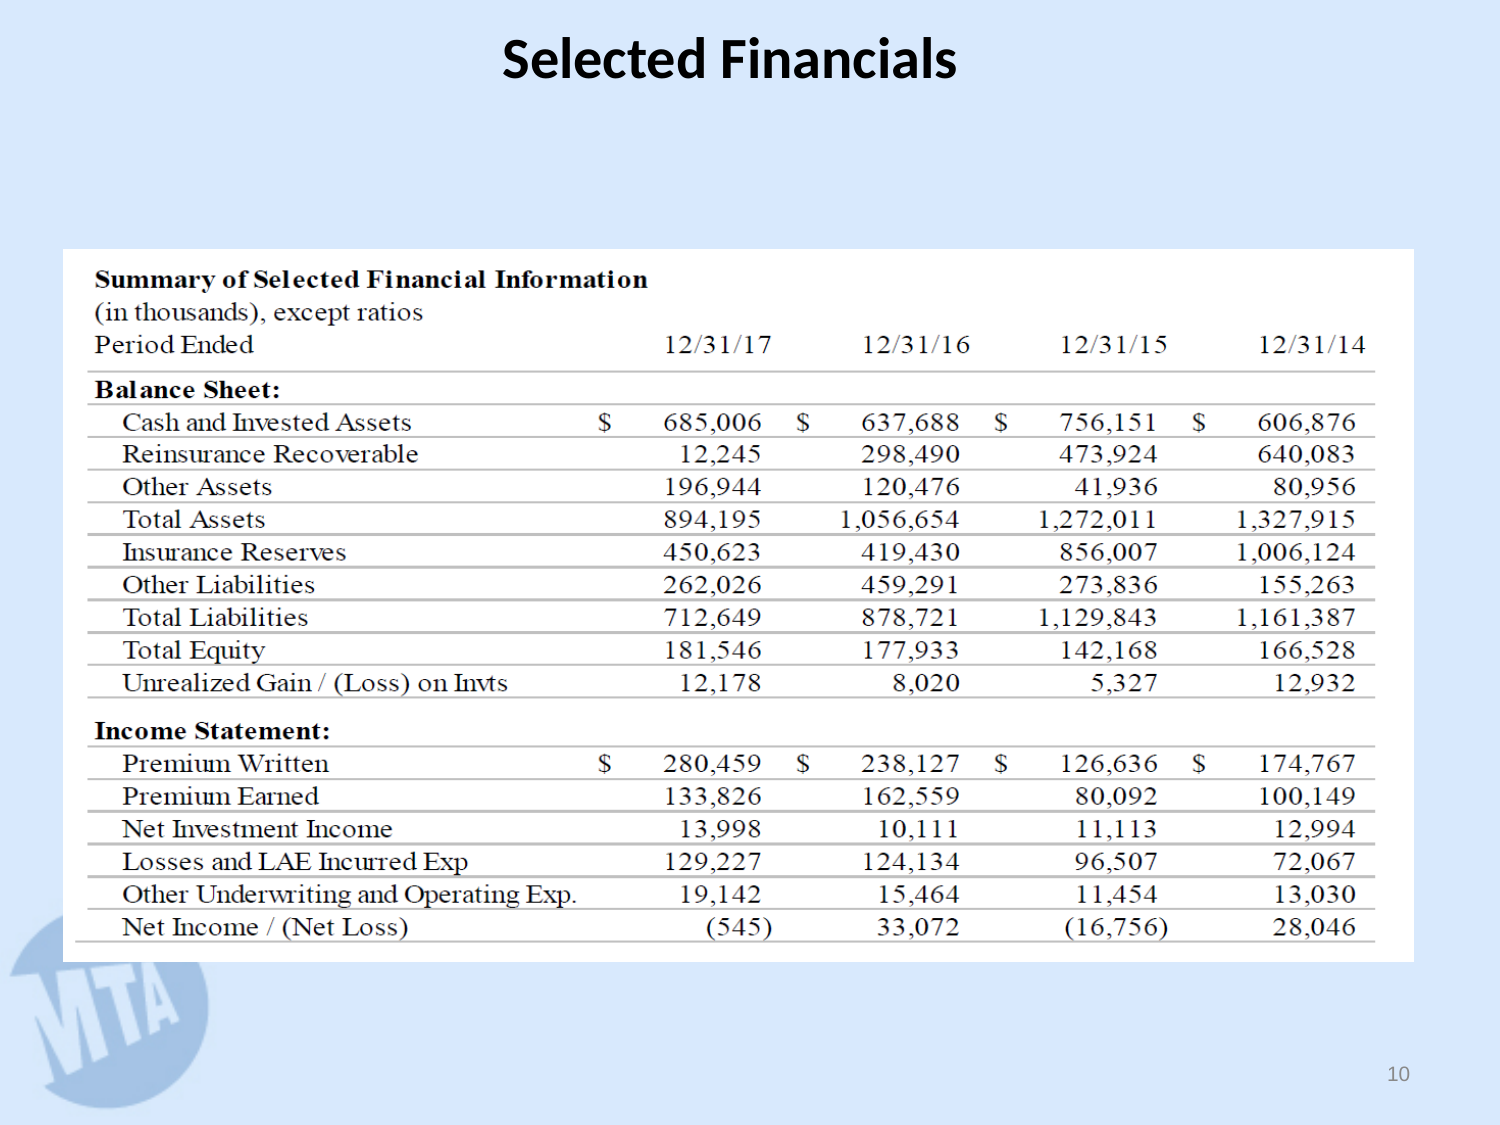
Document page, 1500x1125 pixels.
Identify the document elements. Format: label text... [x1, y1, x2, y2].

text_box [67, 32, 1410, 167]
slide_number 9 [1074, 1042, 1425, 1103]
text_box Selected Financials [41, 12, 1358, 894]
picture [0, 0, 1500, 1125]
